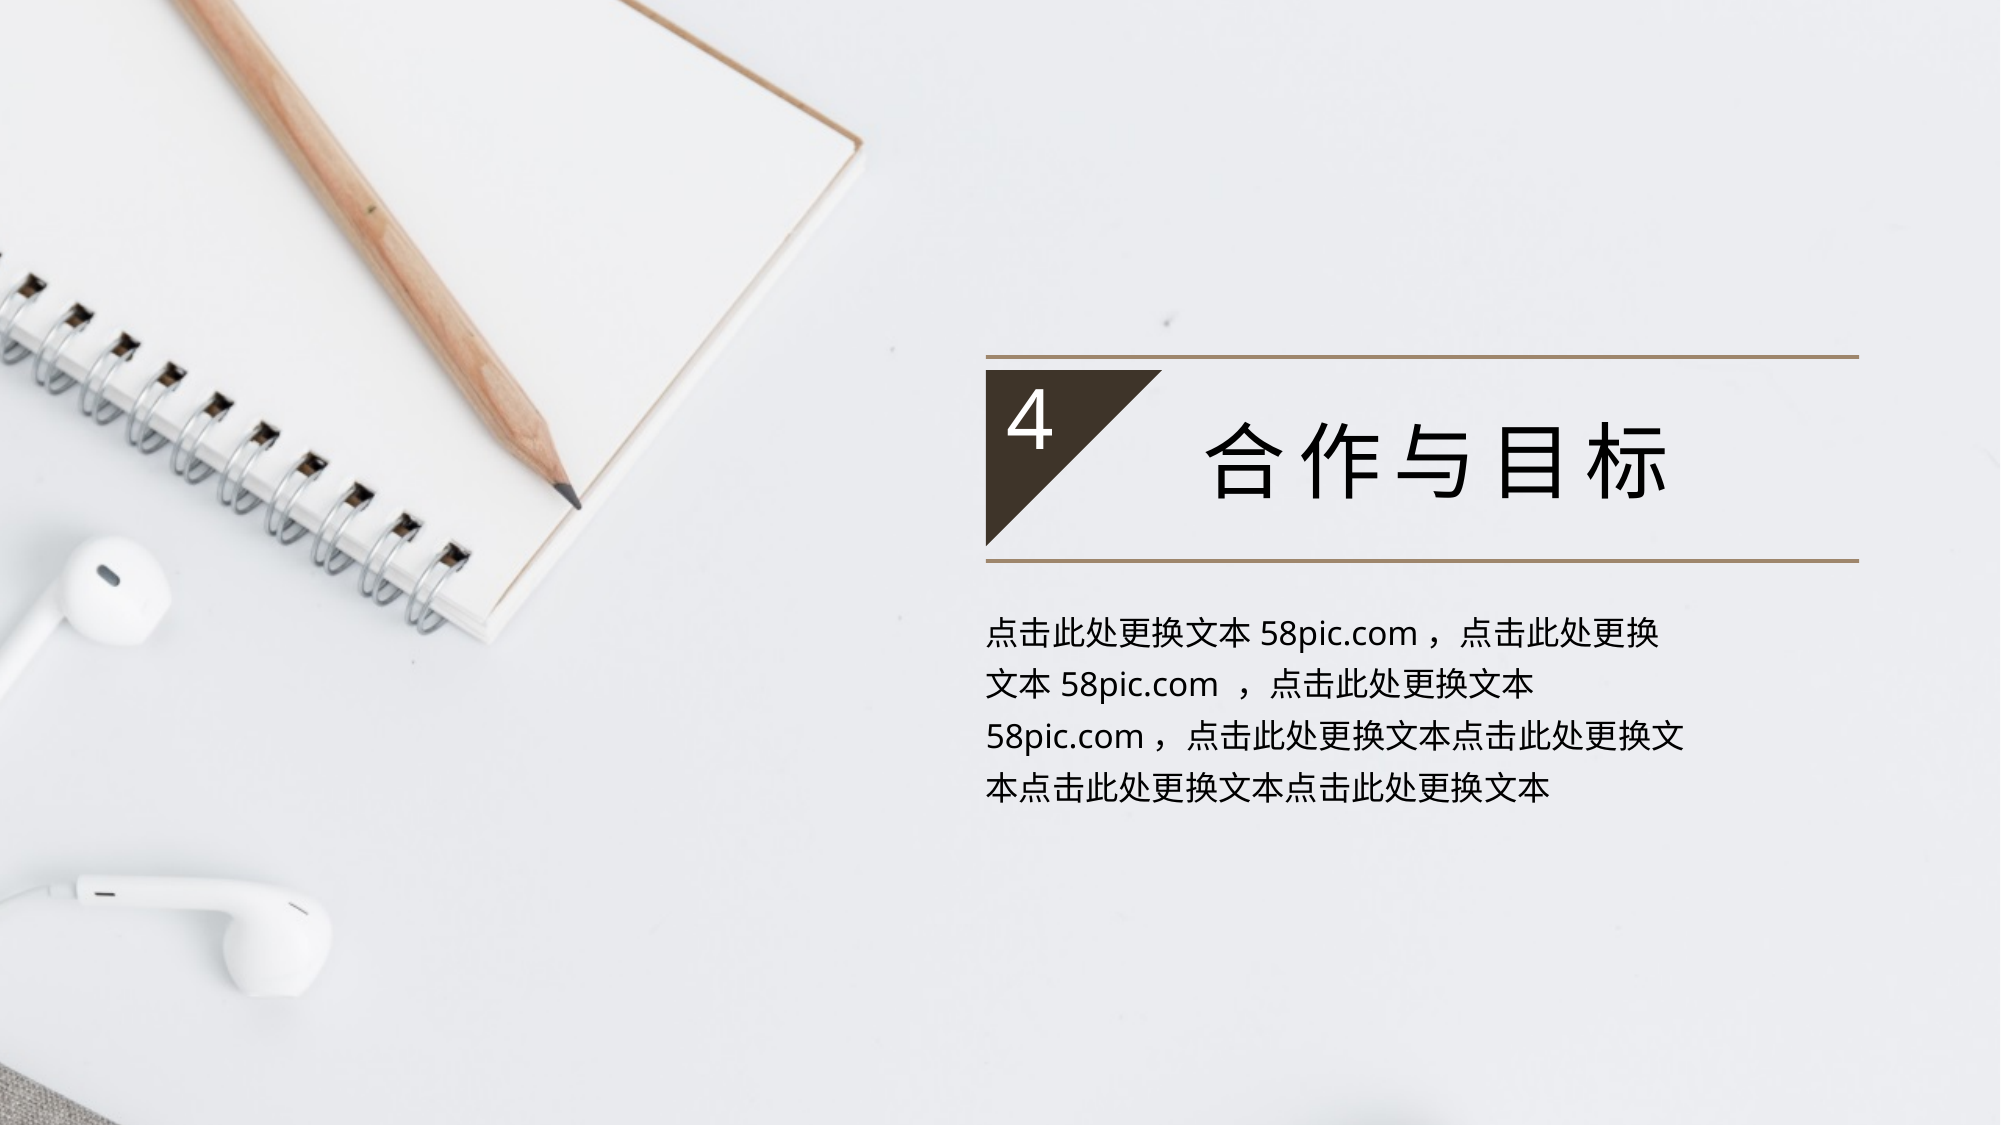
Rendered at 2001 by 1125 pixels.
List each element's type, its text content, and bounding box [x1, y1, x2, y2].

picture [0, 0, 2001, 1125]
text_box 点击此处更换文本58pic.com，点击此处更换文本58pic.com ，点击此处更换文本58pic.com，点击此处更换文本点击此处更换文本点击此处更换文本点击此处更换文本 [985, 599, 1688, 886]
text_box [984, 369, 1165, 549]
text_box 4 [985, 372, 1074, 461]
